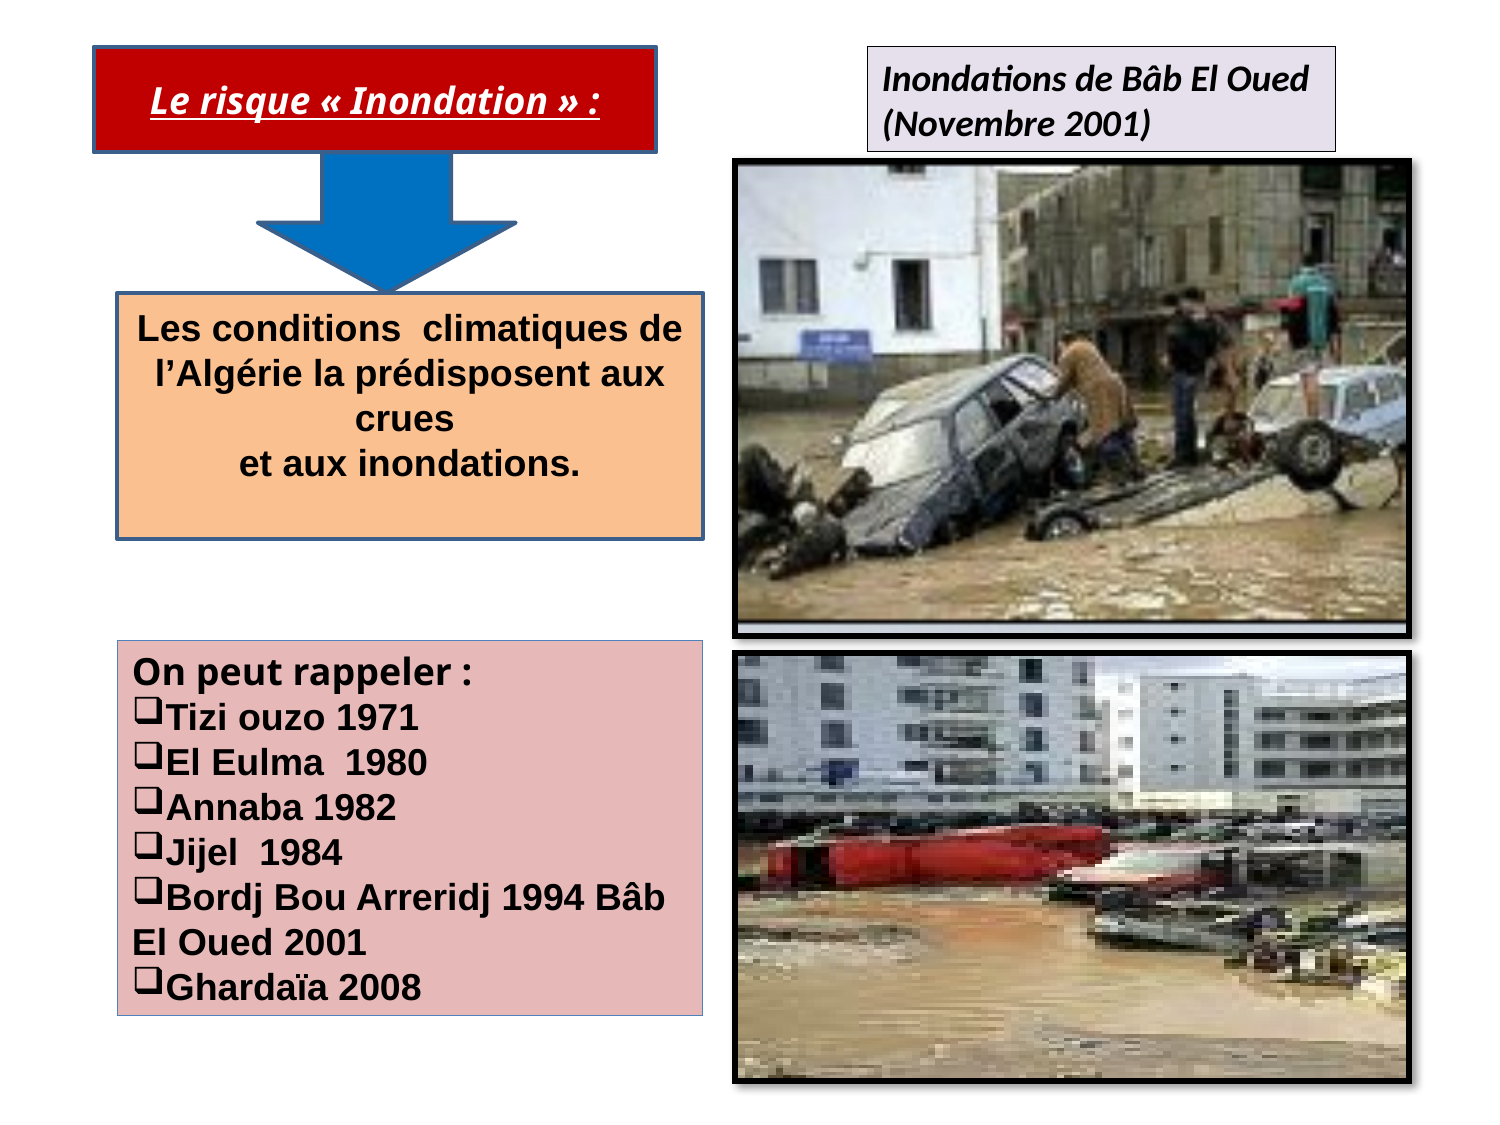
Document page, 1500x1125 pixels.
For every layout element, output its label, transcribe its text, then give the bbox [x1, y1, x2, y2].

text_box Les conditions climatiques de l’Algérie la prédisposent aux crues et aux inondations. [115, 291, 705, 541]
text_box On peut rappeler : Tizi ouzo 1971 El Eulma 1980 Annaba 1982 Jijel 1984 Bordj Bou Arreridj 1994 Bâb El Oued 2001 Ghardaïa 2008 [117, 640, 703, 1016]
picture [738, 655, 1407, 1079]
text_box Le risque « Inondation » : [92, 45, 658, 154]
text_box [255, 150, 518, 295]
text_box Inondations de Bâb El Oued (Novembre 2001) [867, 46, 1336, 152]
picture [738, 163, 1407, 633]
